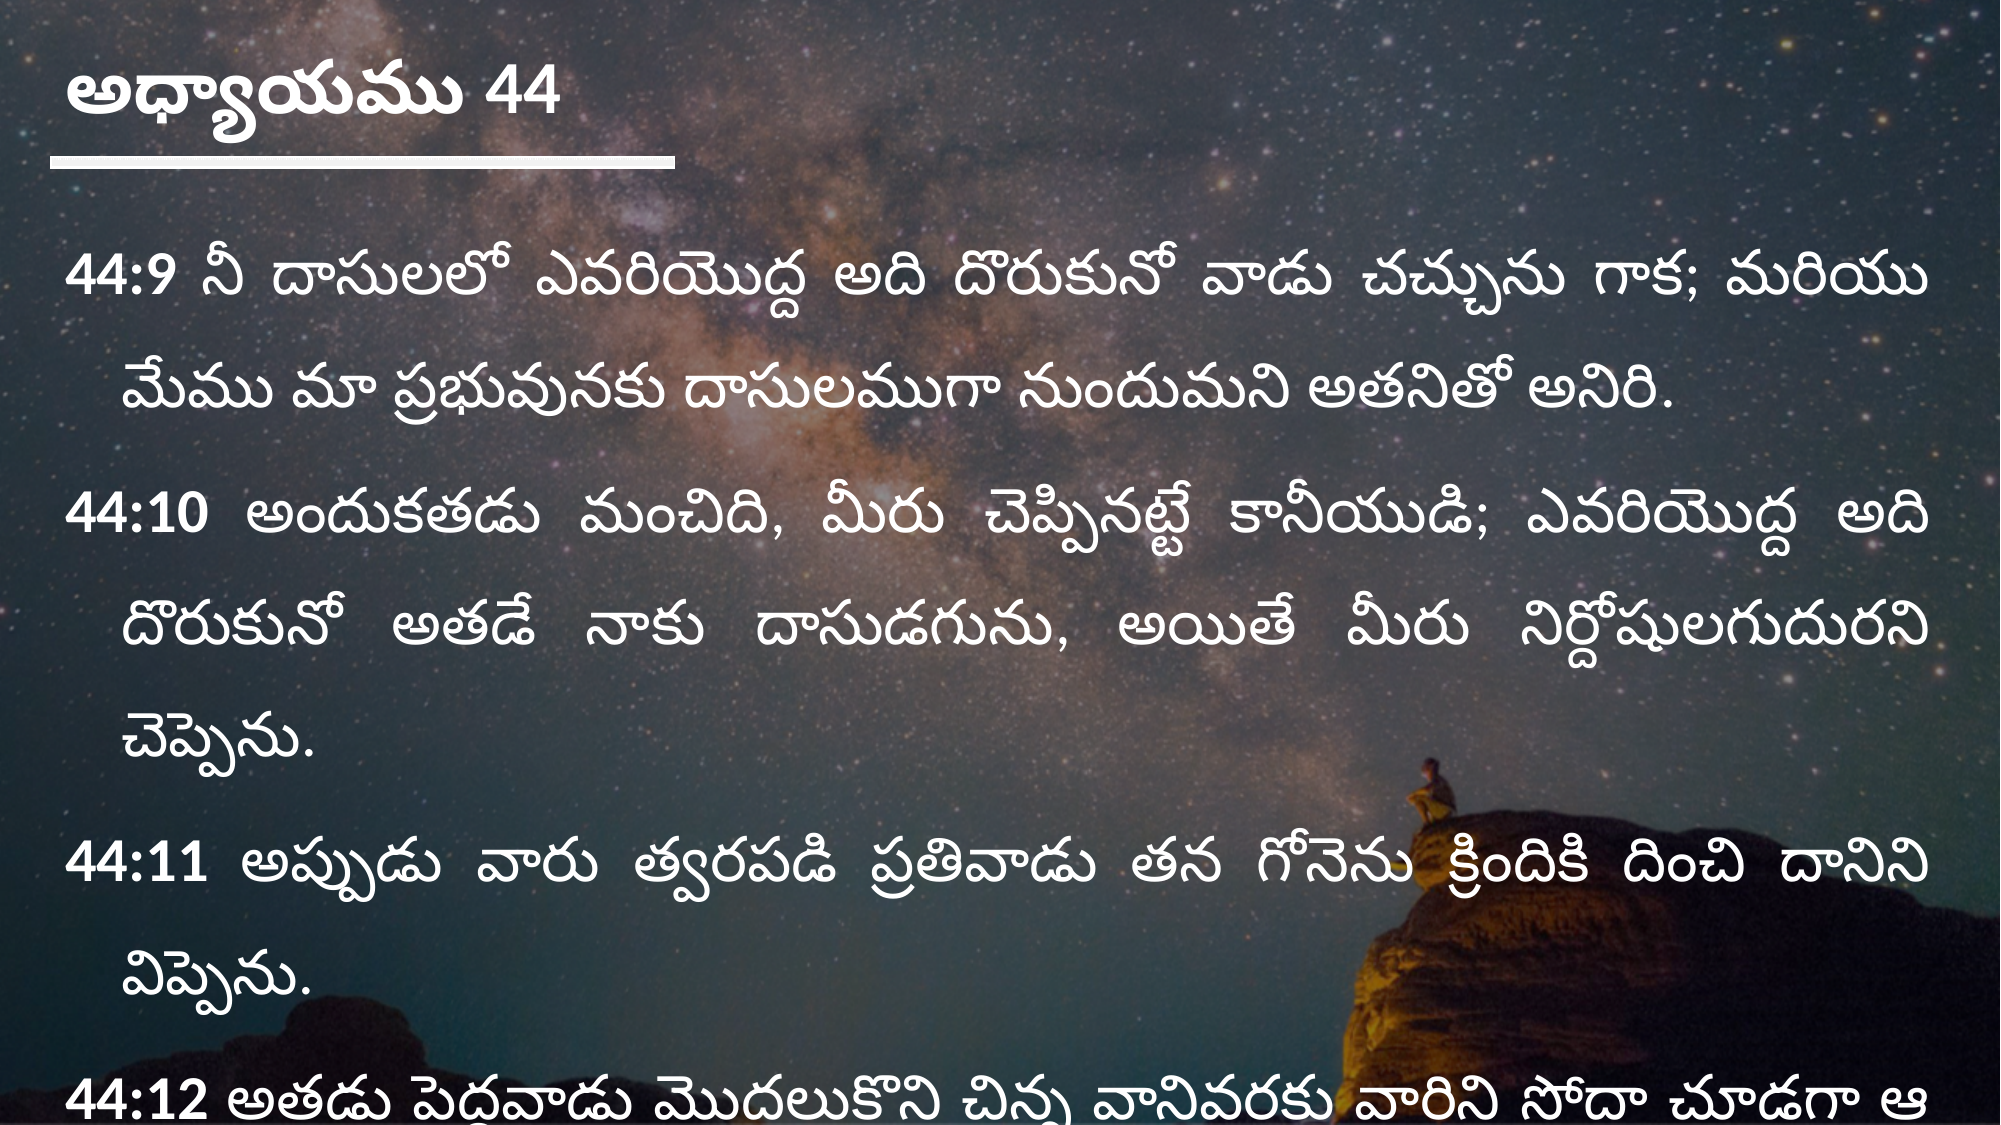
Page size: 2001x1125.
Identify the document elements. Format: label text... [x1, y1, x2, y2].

picture [0, 0, 2000, 1125]
list 44:9 నీ దాసులలో ఎవరియొద్ద అది దొరుకునో వాడు చచ్చును గాక; మరియు మేము మా ప్రభువునకు దాసులముగా నుందుమని అతనితో అనిరి. 44:10 అందుకతడు మంచిది, మీరు చెప్పినట్టే కానీయుడి; ఎవరియొద్ద అది దొరుకునో అతడే నాకు దాసుడగును, అయితే మీరు నిర్దోషులగుదురని చెప్పెను. 44:11 అప్పుడు వారు త్వరపడి ప్రతివాడు తన గోనెను క్రిందికి దించి దానిని విప్పెను. 44:12 అతడు పెద్దవాడు మొదలుకొని చిన్న వానివరకు వారిని సోదా చూడగా ఆ గిన్నె బెన్యామీను గోనెలో దొరికెను. [50, 187, 1946, 1063]
title అధ్యాయము 44 [50, 0, 1925, 167]
